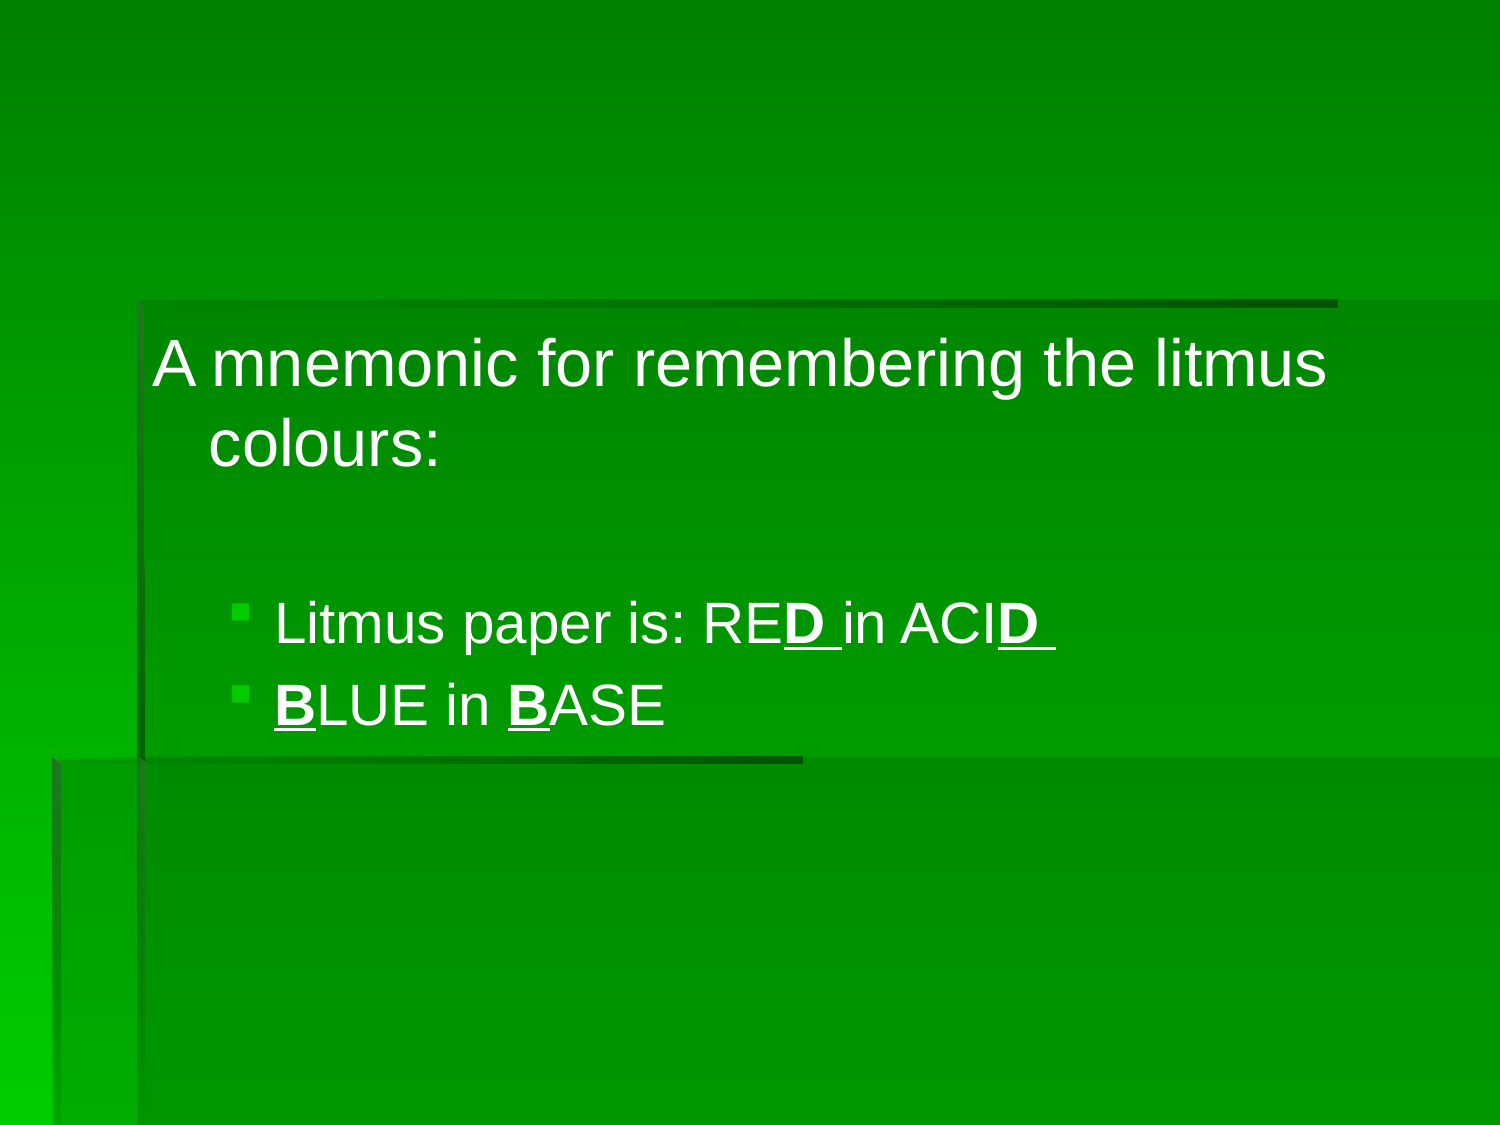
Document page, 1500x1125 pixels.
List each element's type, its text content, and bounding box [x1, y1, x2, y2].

list A mnemonic for remembering the litmus colours: Litmus paper is: RED in ACID BLUE in BASE [137, 312, 1452, 1001]
